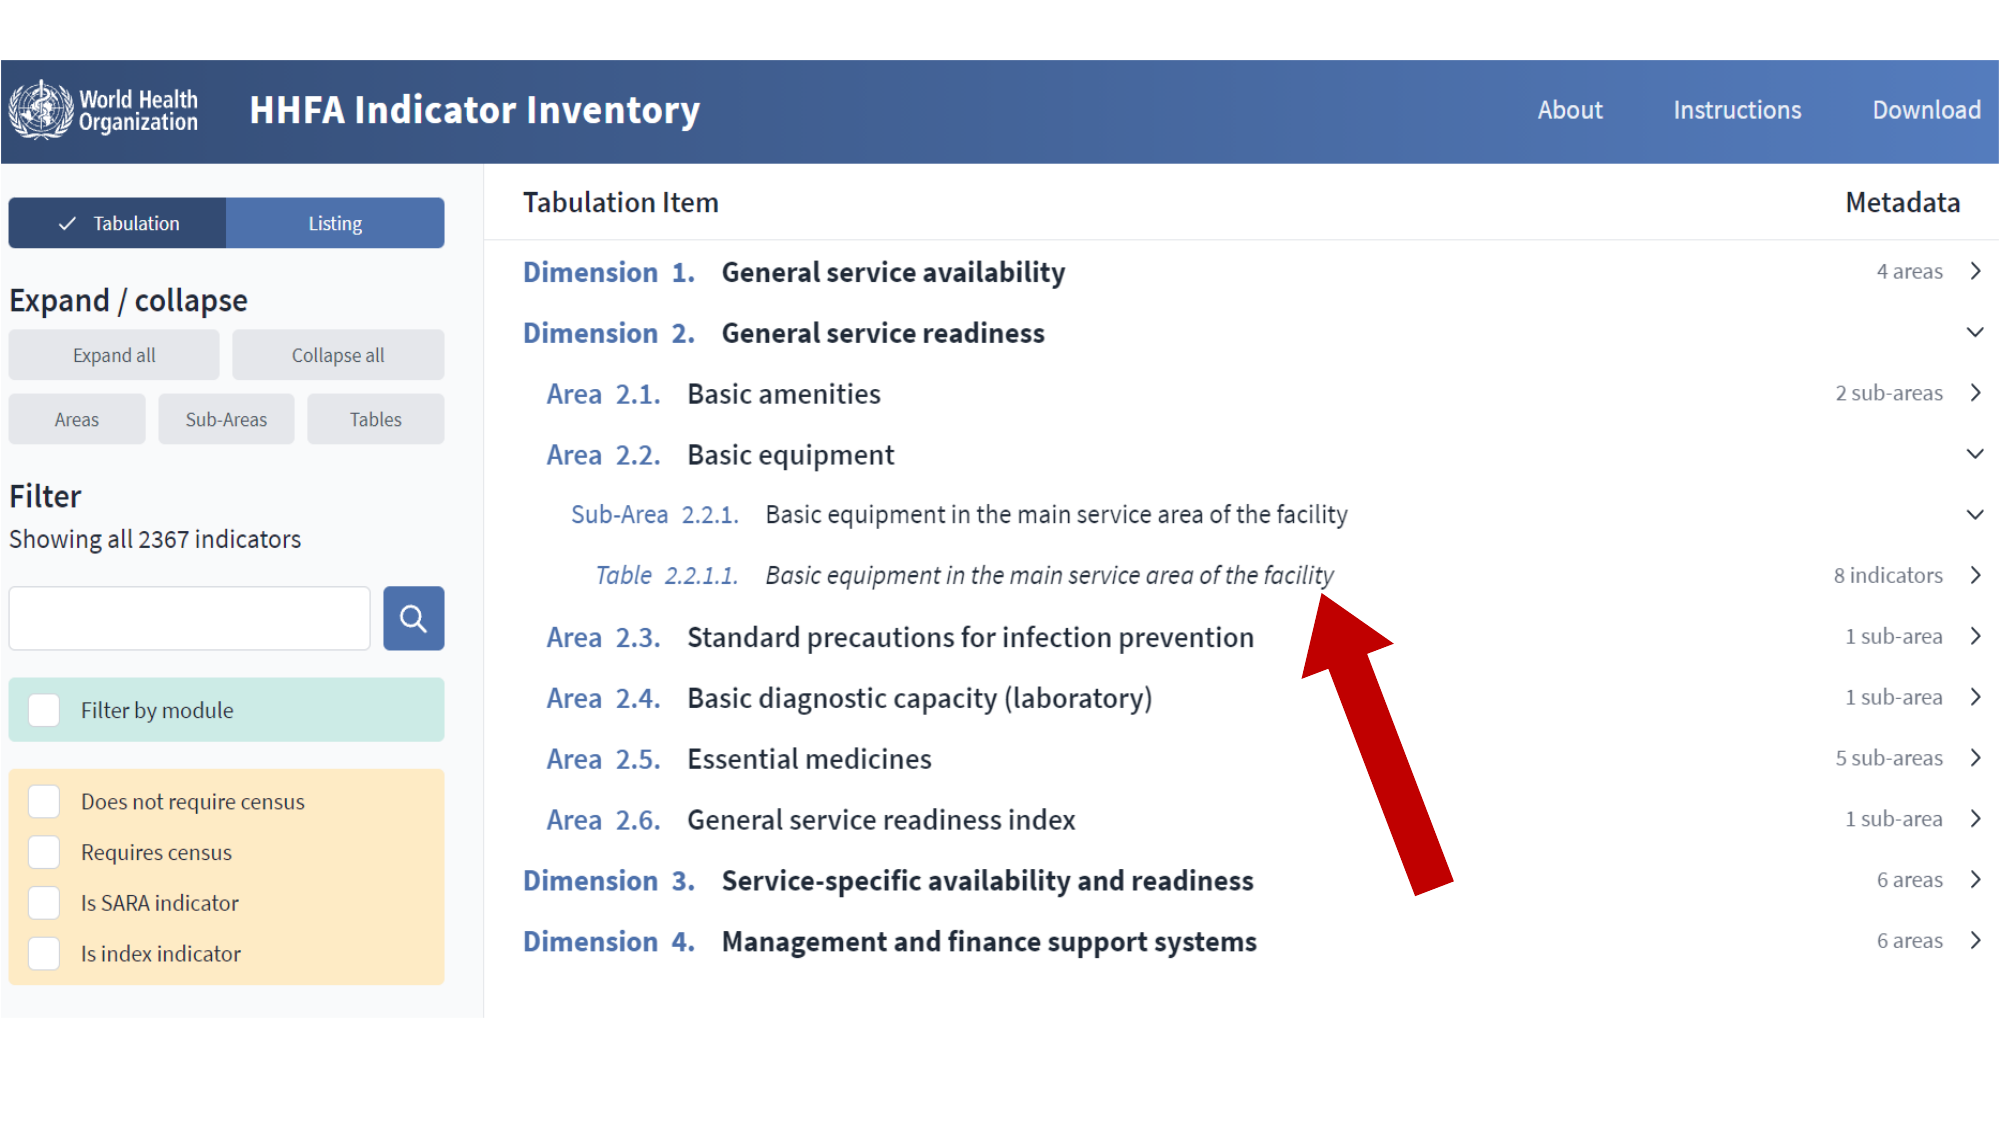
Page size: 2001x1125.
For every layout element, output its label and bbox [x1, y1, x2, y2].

text_box [0, 59, 2000, 1019]
